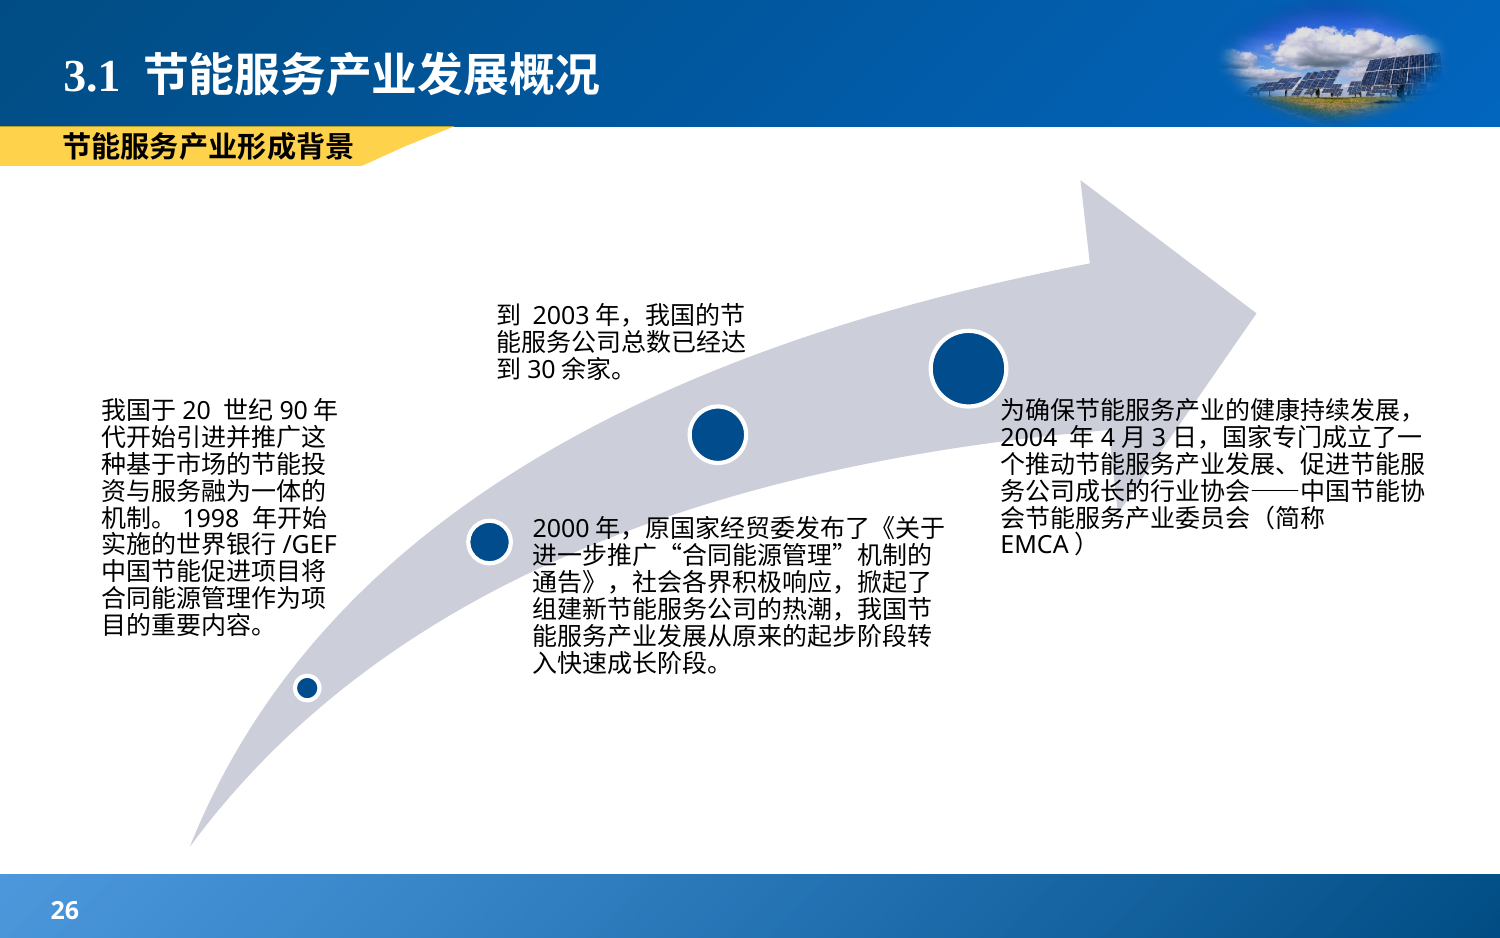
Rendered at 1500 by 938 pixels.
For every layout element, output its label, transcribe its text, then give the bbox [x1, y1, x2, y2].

title 3.1 节能服务产业发展概况 [48, 19, 1005, 127]
picture [1233, 6, 1433, 113]
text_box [72, 179, 1436, 847]
text_box 节能服务产业形成背景 [0, 124, 457, 168]
